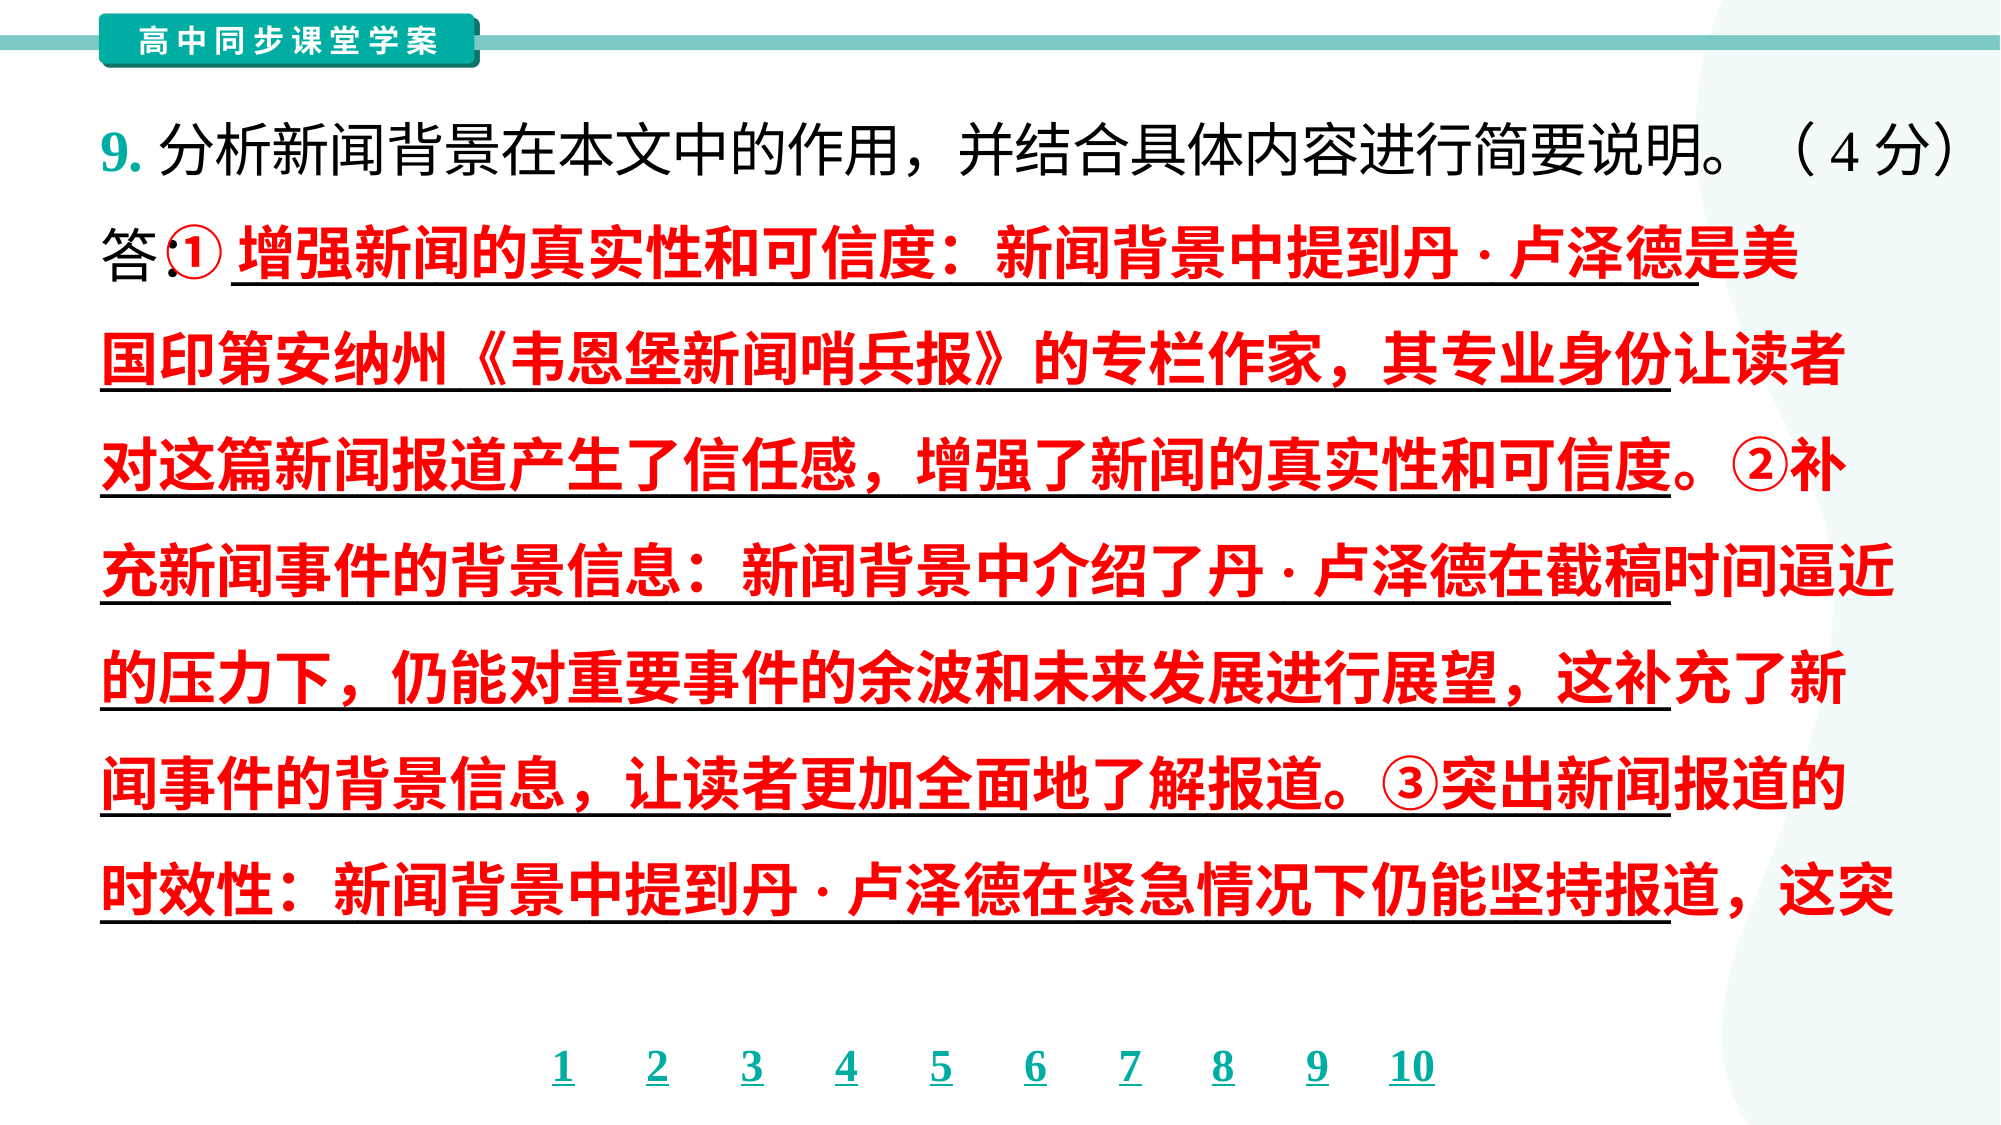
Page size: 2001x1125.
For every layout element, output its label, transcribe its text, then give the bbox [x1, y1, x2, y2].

text_box ①增强新闻的真实性和可信度：新闻背景中提到丹·卢泽德是美 国印第安纳州《韦恩堡新闻哨兵报》的专栏作家，其专业身份让读者 对这篇新闻报道产生了信任感，增强了新闻的真实性和可信度。②补 充新闻事件的背景信息：新闻背景中介绍了丹·卢泽德在截稿时间逼近 的压力下，仍能对重要事件的余波和未来发展进行展望，这补充了新 闻事件的背景信息，让读者更加全面地了解报道。③突出新闻报道的 时效性：新闻背景中提到丹·卢泽德在紧急情况下仍能坚持报道，这突 [100, 179, 1899, 924]
text_box 9.分析新闻背景在本文中的作用，并结合具体内容进行简要说明。（4分） 答：_________________________________________________________ _____________________________________________________________ _____________________________________________________________ _____________________________________________________________ _____________________________________________________________ _____________________________________________________________ _____________________________________________________________ [100, 76, 1899, 179]
picture [0, 0, 2000, 1125]
